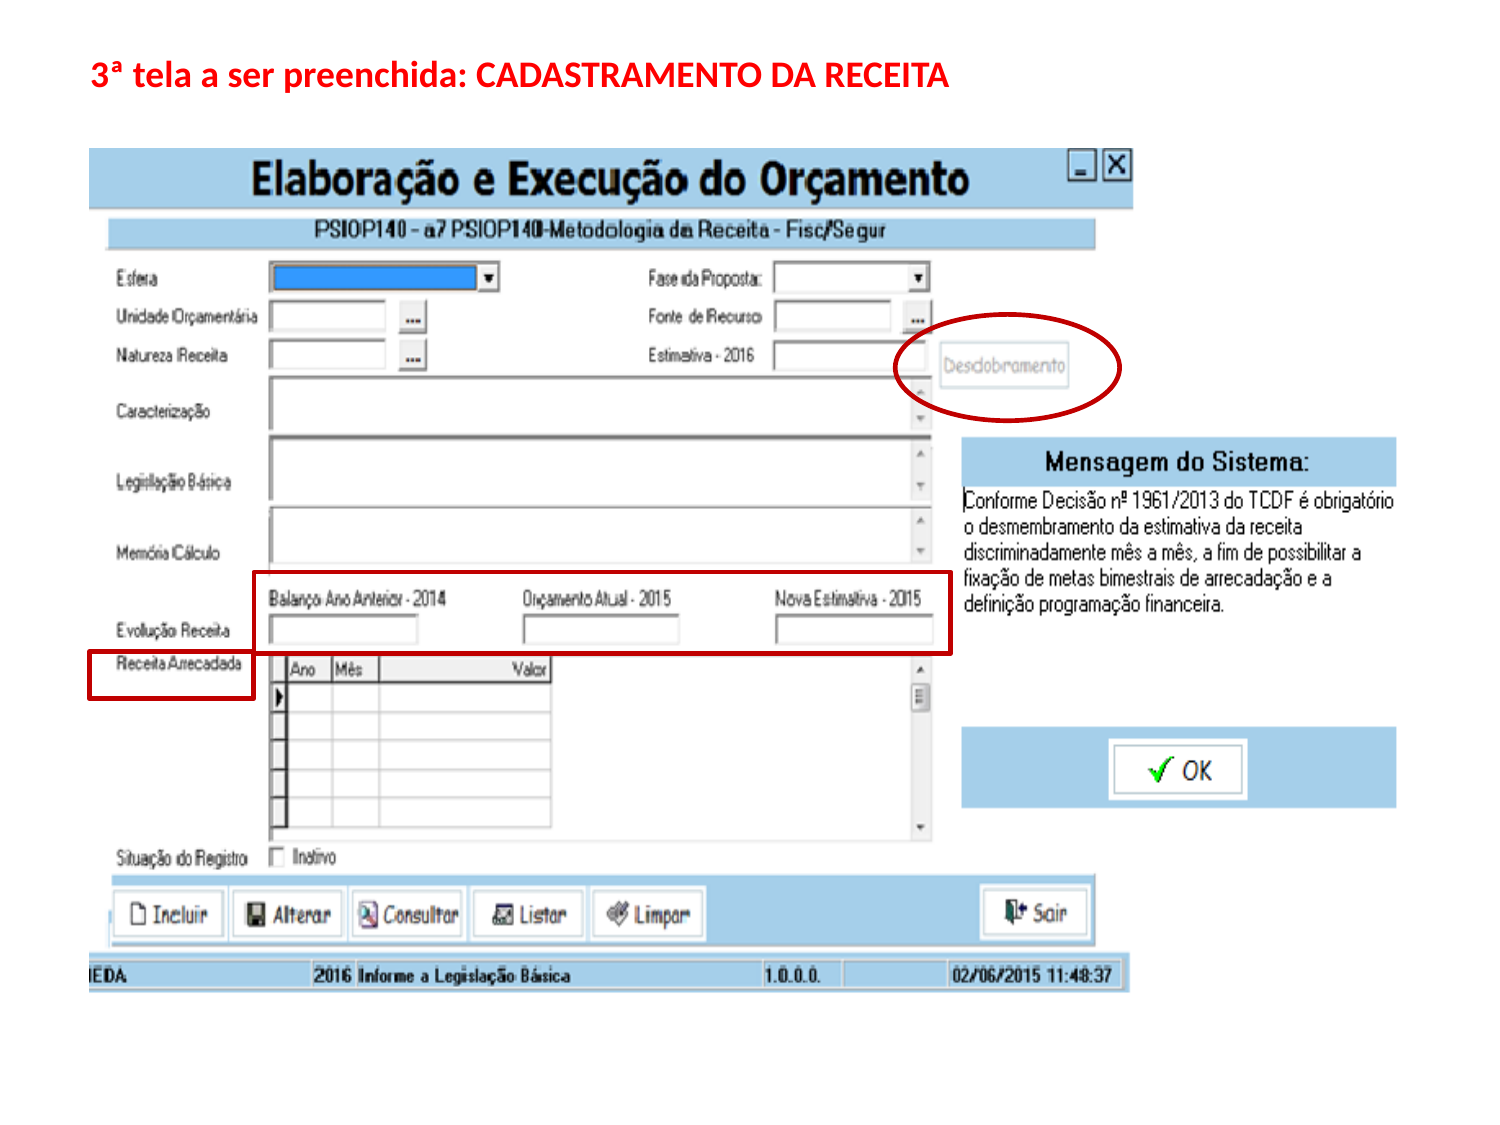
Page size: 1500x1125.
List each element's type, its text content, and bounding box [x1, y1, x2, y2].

picture [89, 148, 1413, 996]
list [75, 262, 1425, 1005]
title 3ª tela a ser preenchida: CADASTRAMENTO DA RECEITA [75, 30, 1425, 114]
